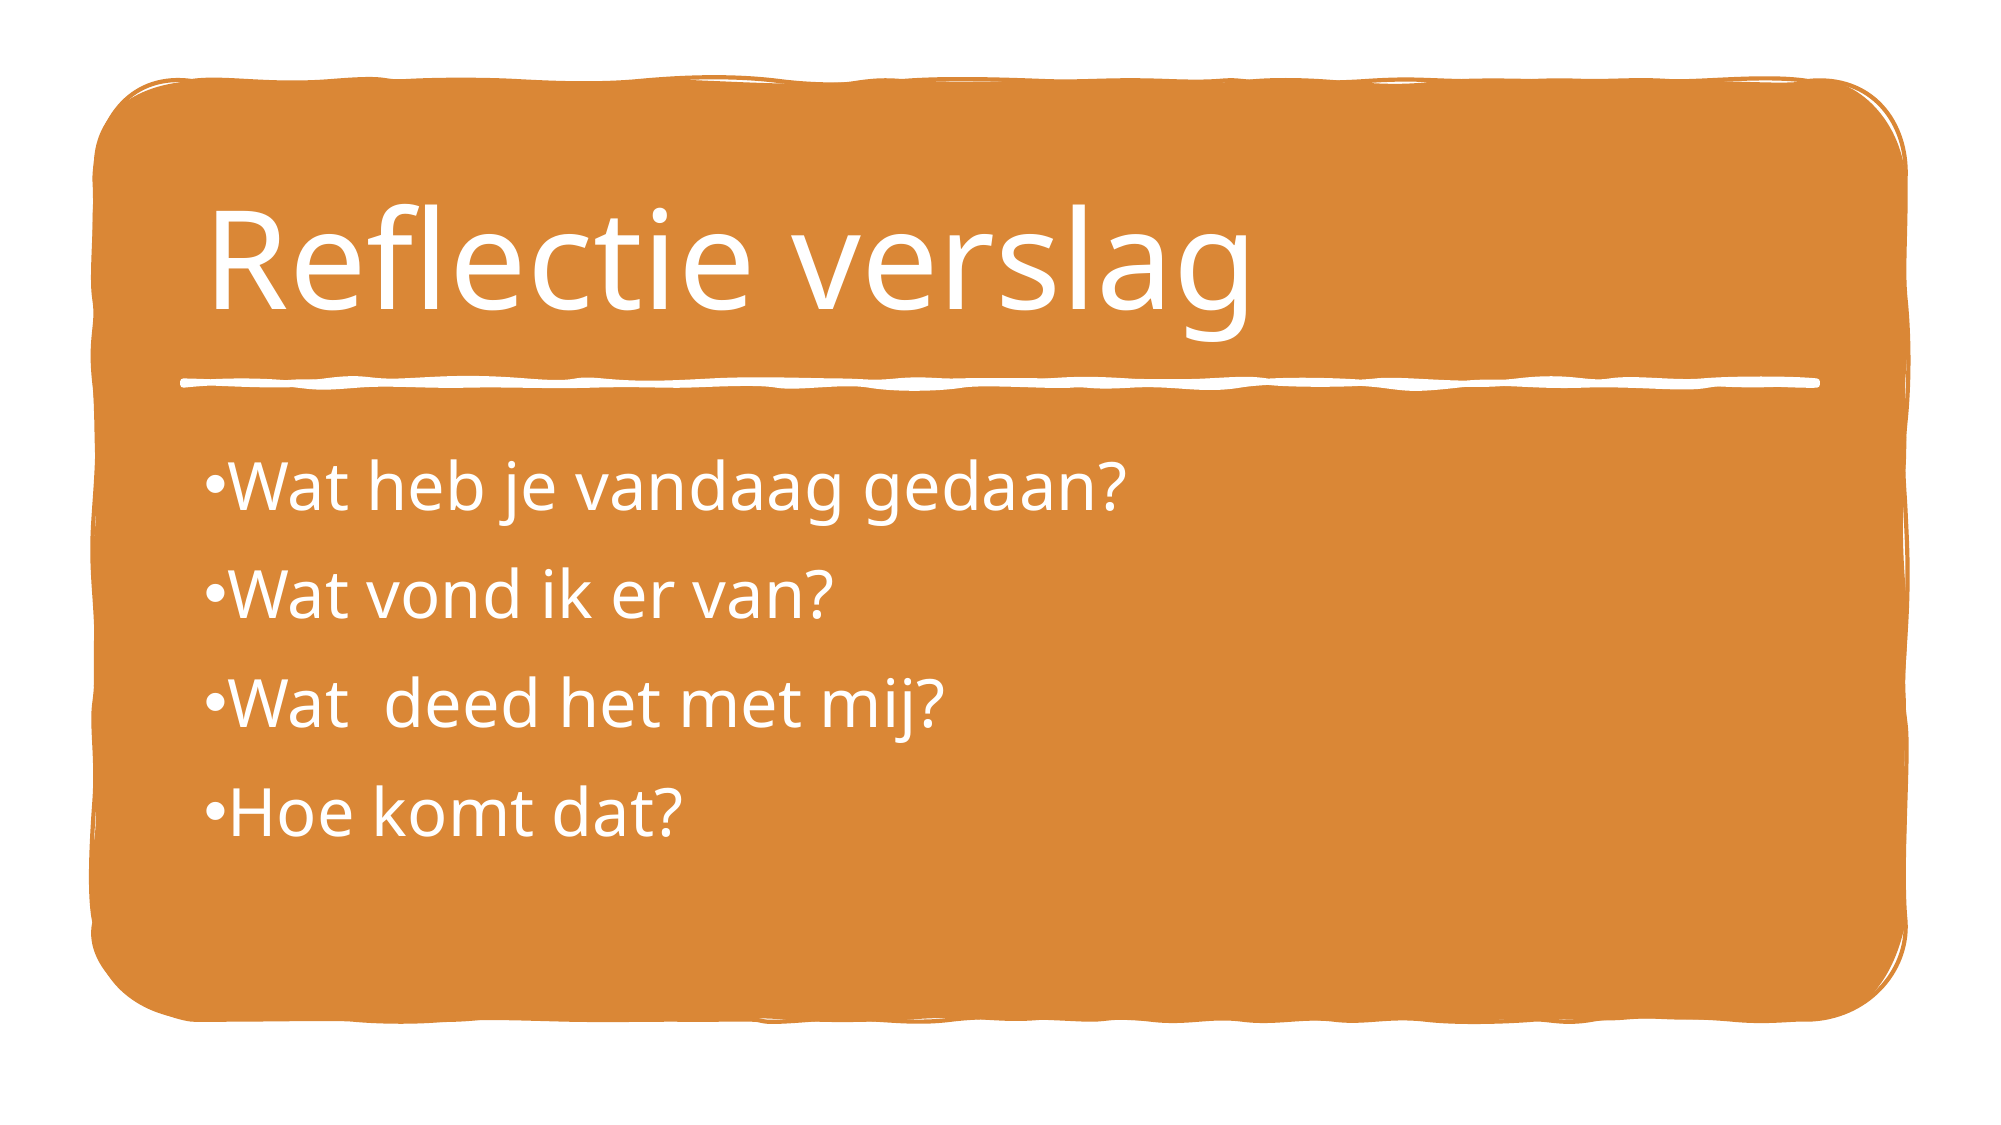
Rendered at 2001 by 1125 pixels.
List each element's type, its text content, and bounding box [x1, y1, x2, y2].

list Wat heb je vandaag gedaan? Wat vond ik er van? Wat deed het met mij? Hoe komt dat? [188, 427, 1812, 967]
text_box [182, 376, 1818, 389]
text_box [0, 0, 2000, 1125]
title Reflectie verslag [188, 145, 1812, 364]
text_box [90, 76, 1910, 1023]
